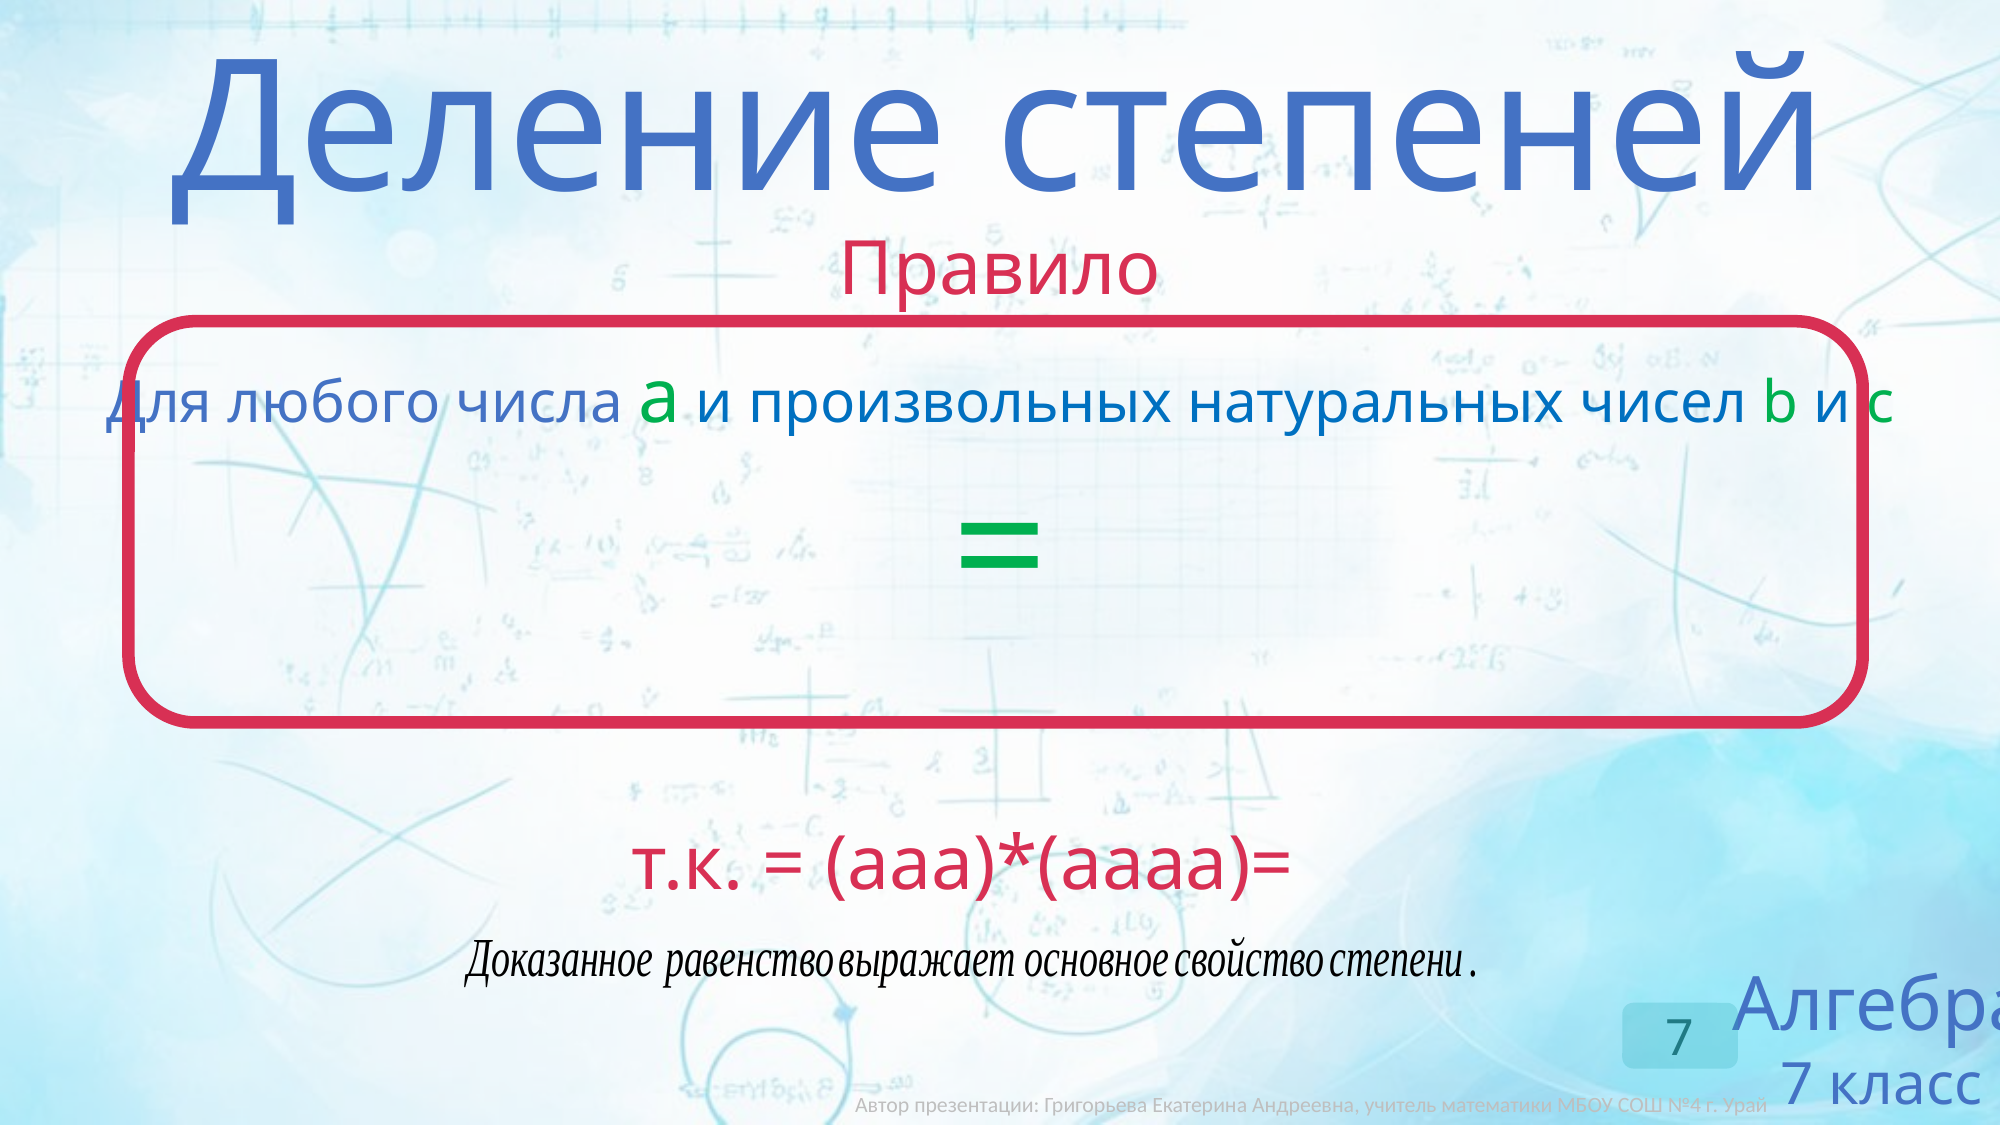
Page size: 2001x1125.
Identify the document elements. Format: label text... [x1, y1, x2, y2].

text_box Алгебра 7 класс [1717, 948, 2000, 1124]
text_box 7 [1621, 1001, 1739, 1070]
text_box Правило [823, 211, 1177, 317]
text_box Деление степеней [156, 0, 1844, 235]
text_box Автор презентации: Григорьева Екатерина Андреевна, учитель математики МБОУ СОШ №4 г. Урай [840, 1083, 1790, 1125]
text_box [127, 320, 1864, 724]
